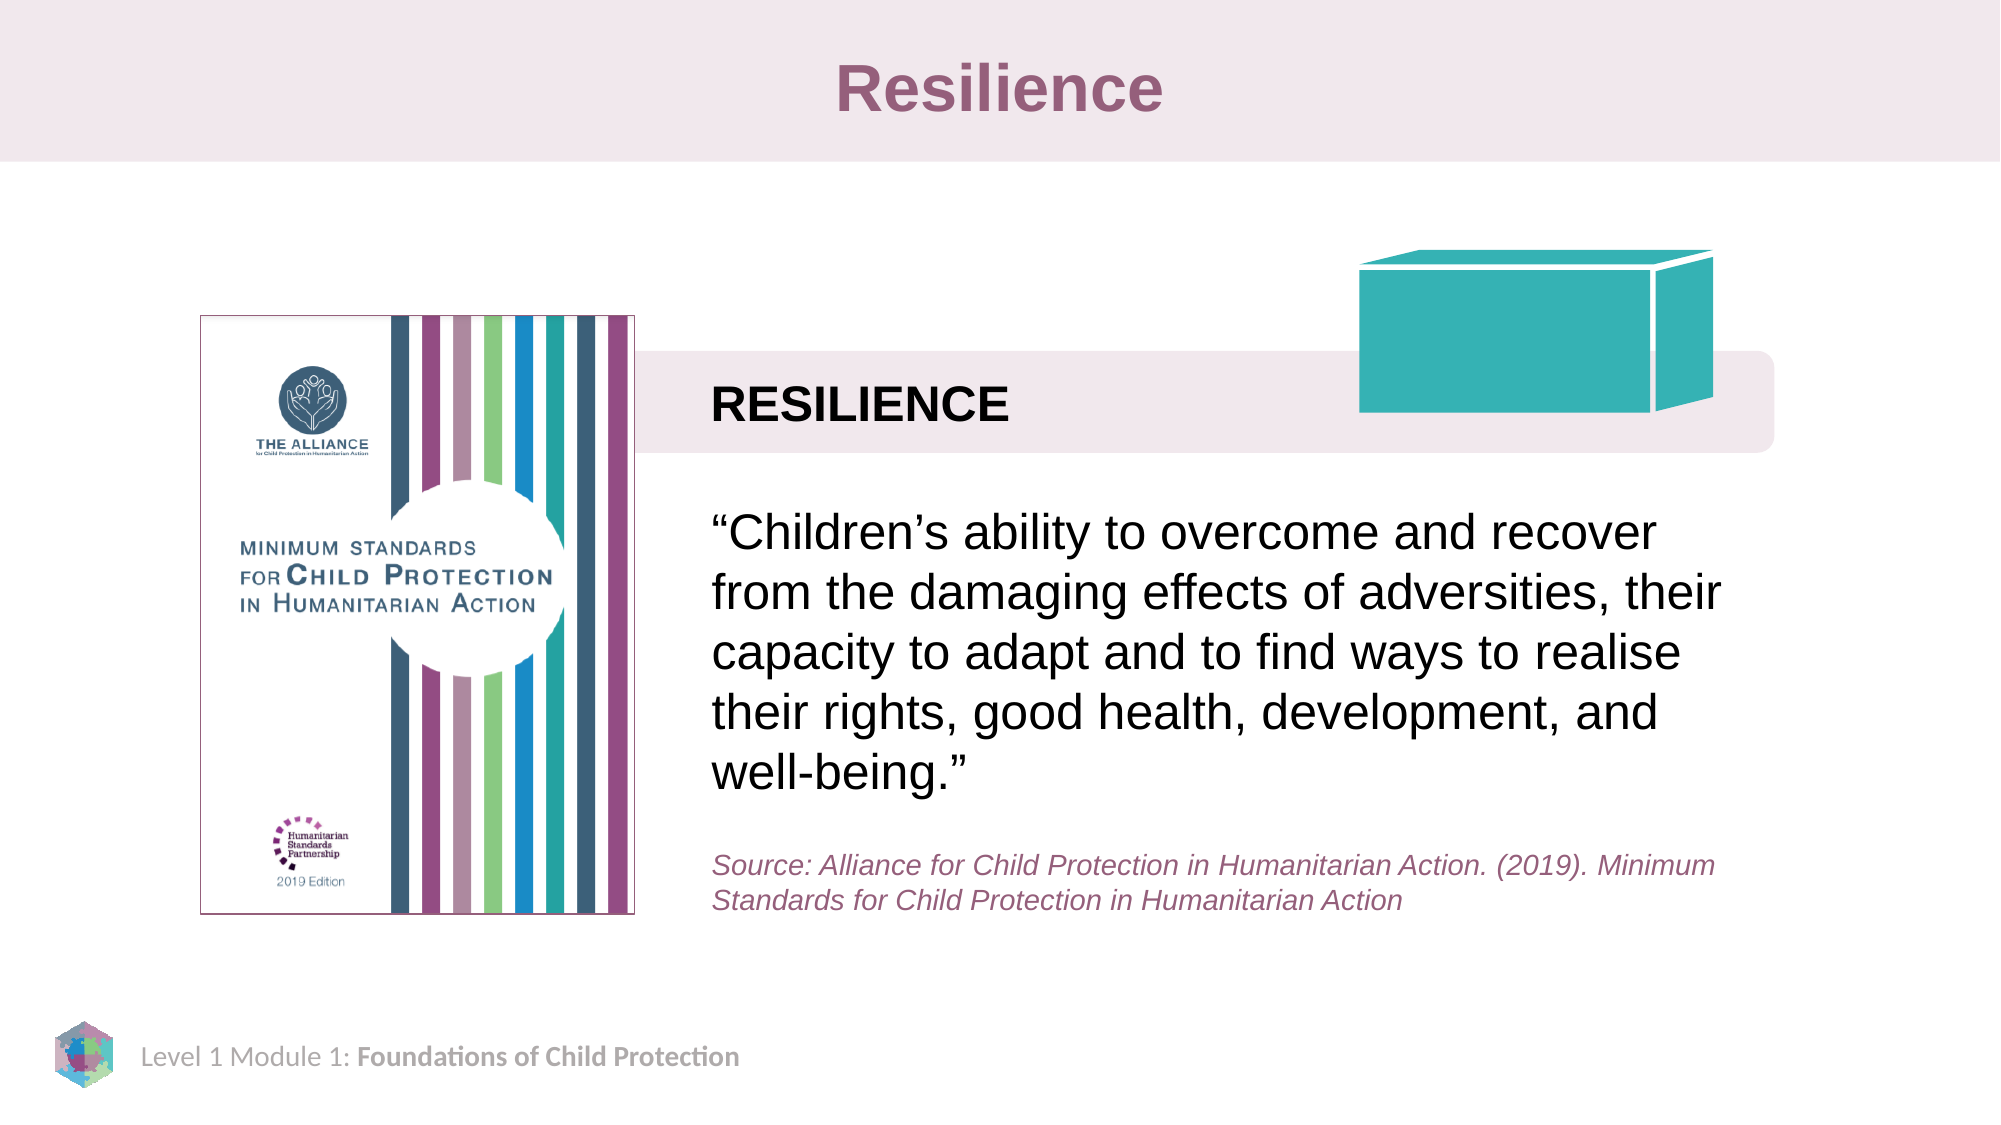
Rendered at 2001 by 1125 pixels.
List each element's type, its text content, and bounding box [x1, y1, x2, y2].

text_box RESILIENCE [635, 349, 1776, 454]
text_box Source: Alliance for Child Protection in Humanitarian Action. (2019). Minimum Standards for Child Protection in Humanitarian Action [696, 838, 1777, 924]
title Resilience [137, 19, 1863, 163]
picture [201, 316, 634, 914]
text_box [1359, 249, 1714, 413]
text_box “Children’s ability to overcome and recover from the damaging effects of adversities, their capacity to adapt and to find ways to realise their rights, good health, development, and well-being.” [696, 491, 1775, 807]
picture [55, 1021, 113, 1088]
